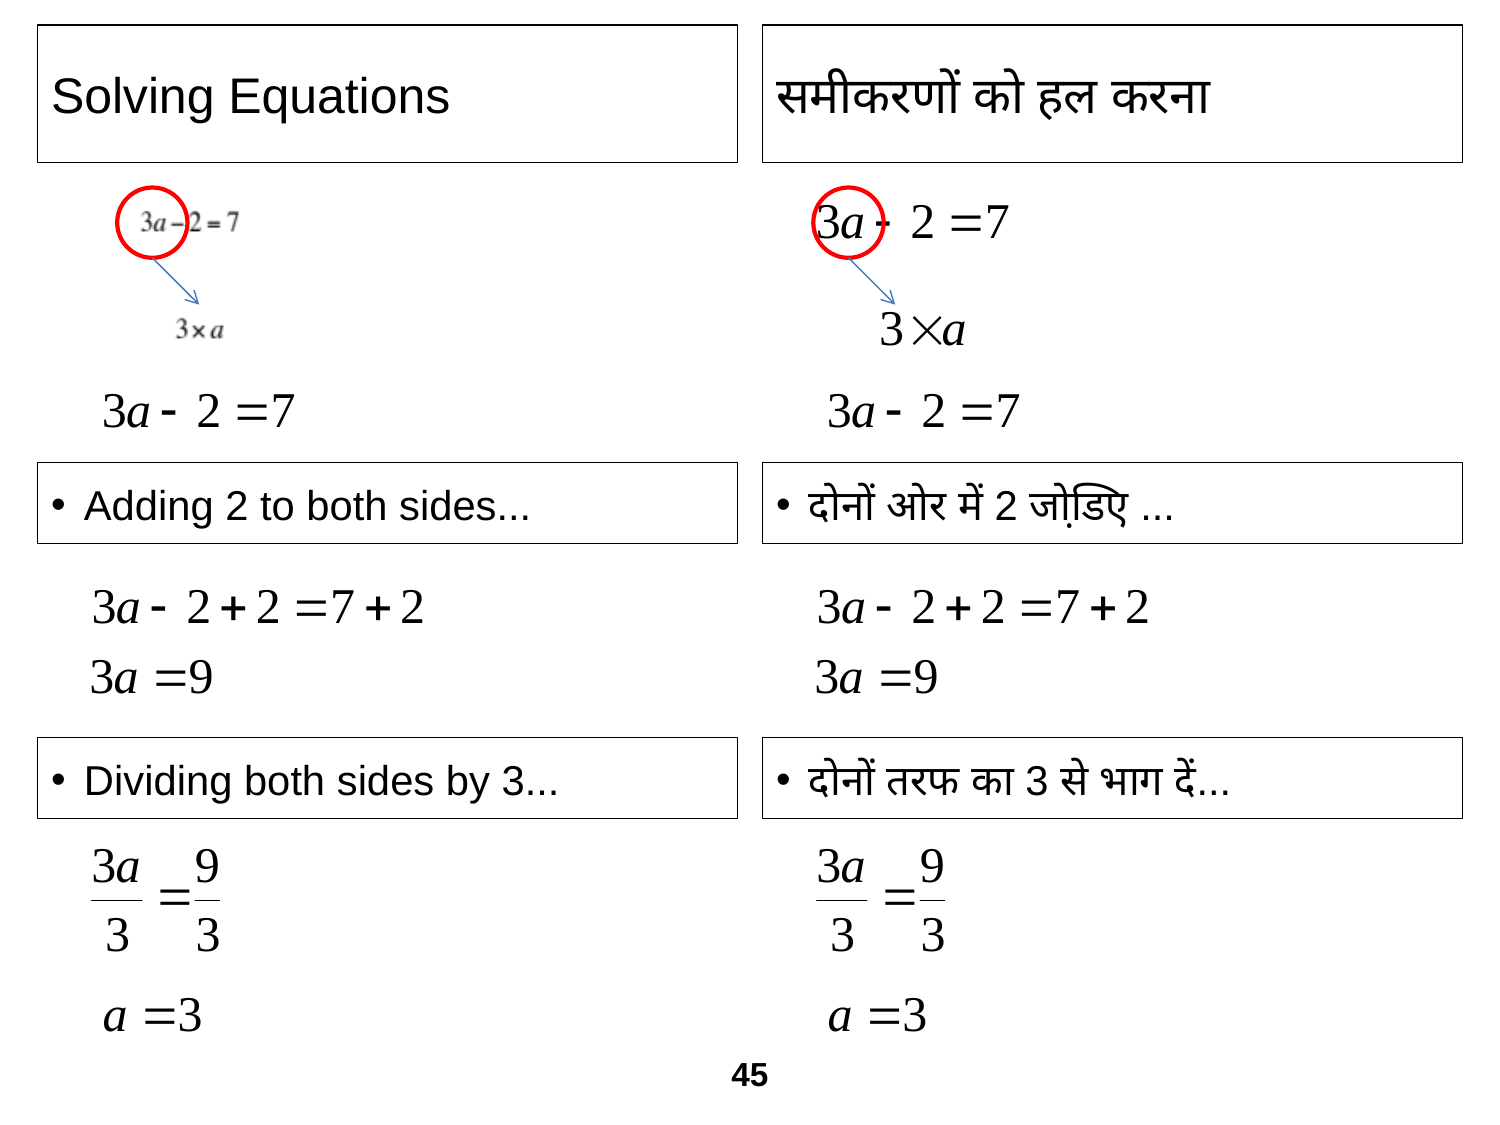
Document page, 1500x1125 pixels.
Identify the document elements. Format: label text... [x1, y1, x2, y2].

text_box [87, 653, 217, 701]
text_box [99, 387, 301, 434]
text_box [98, 991, 204, 1038]
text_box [87, 837, 226, 957]
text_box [152, 257, 200, 305]
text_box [812, 837, 951, 957]
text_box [89, 583, 428, 630]
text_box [823, 991, 929, 1038]
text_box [812, 653, 942, 701]
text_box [172, 314, 226, 343]
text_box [137, 208, 241, 236]
text_box Solving Equations [37, 24, 738, 163]
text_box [814, 583, 1153, 630]
text_box [821, 185, 876, 197]
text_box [876, 305, 972, 352]
text_box दोनों ओर में 2 जोडि़ए ... [762, 462, 1463, 544]
slide_number 45 [512, 1042, 988, 1103]
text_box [824, 387, 1026, 434]
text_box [813, 198, 1015, 246]
text_box [115, 185, 186, 260]
text_box [828, 254, 869, 260]
text_box Adding 2 to both sides... [37, 462, 738, 544]
text_box दोनों तरफ का 3 से भाग दें... [762, 737, 1463, 819]
text_box Dividing both sides by 3... [37, 737, 738, 819]
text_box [848, 257, 896, 305]
text_box समीकरणों को हल करना [762, 24, 1463, 163]
